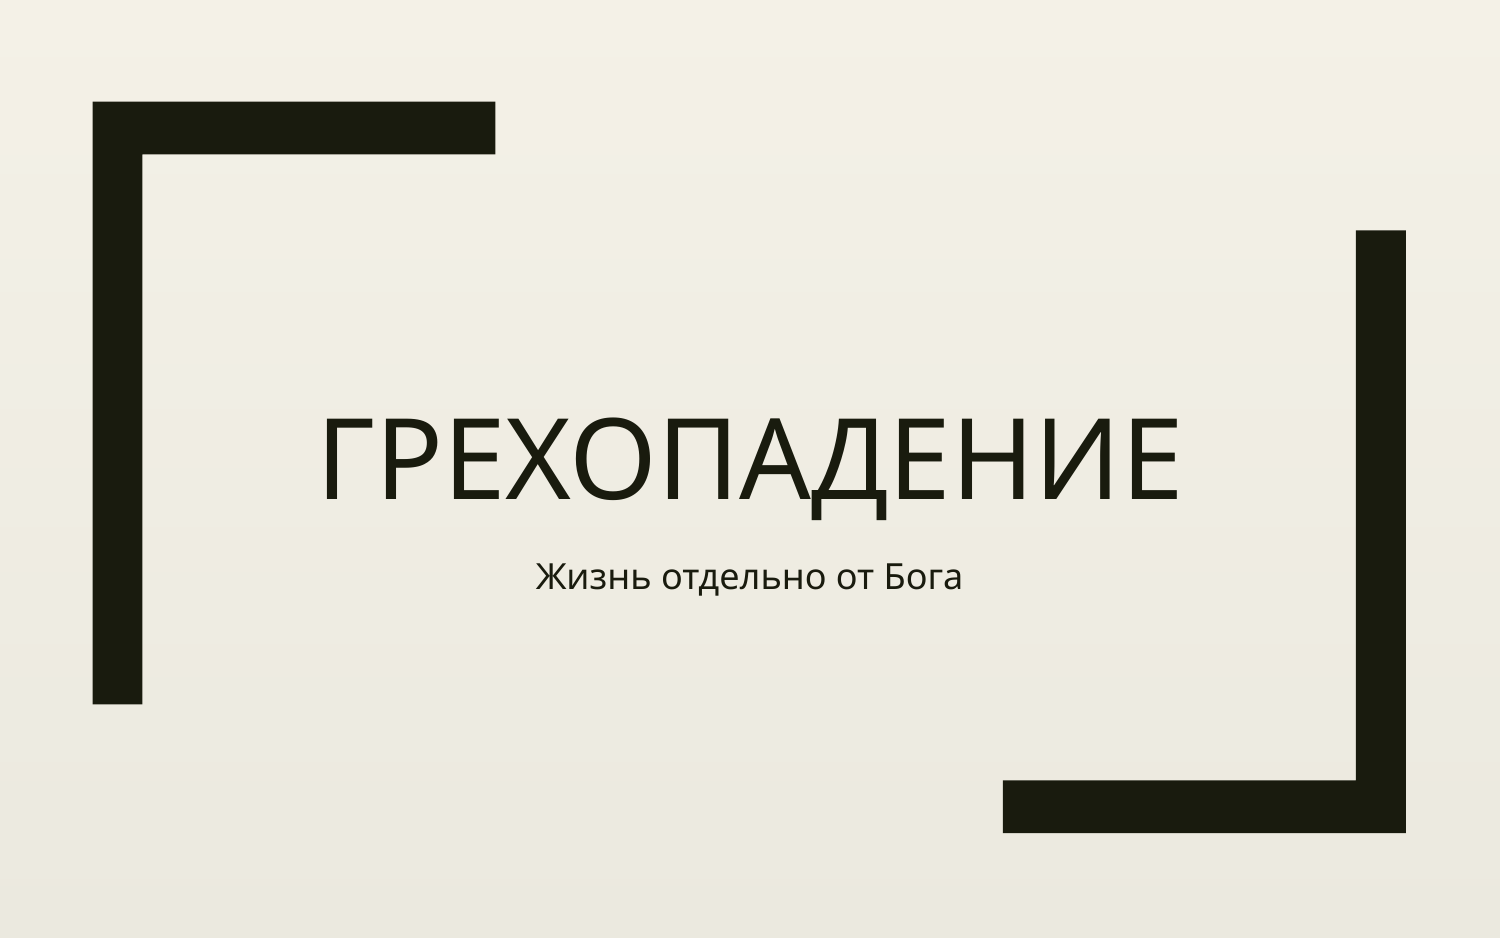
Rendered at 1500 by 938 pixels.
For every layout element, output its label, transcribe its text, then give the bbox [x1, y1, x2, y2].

subtitle Жизнь отдельно от Бога [329, 540, 1171, 690]
title грехопадение [235, 244, 1265, 532]
